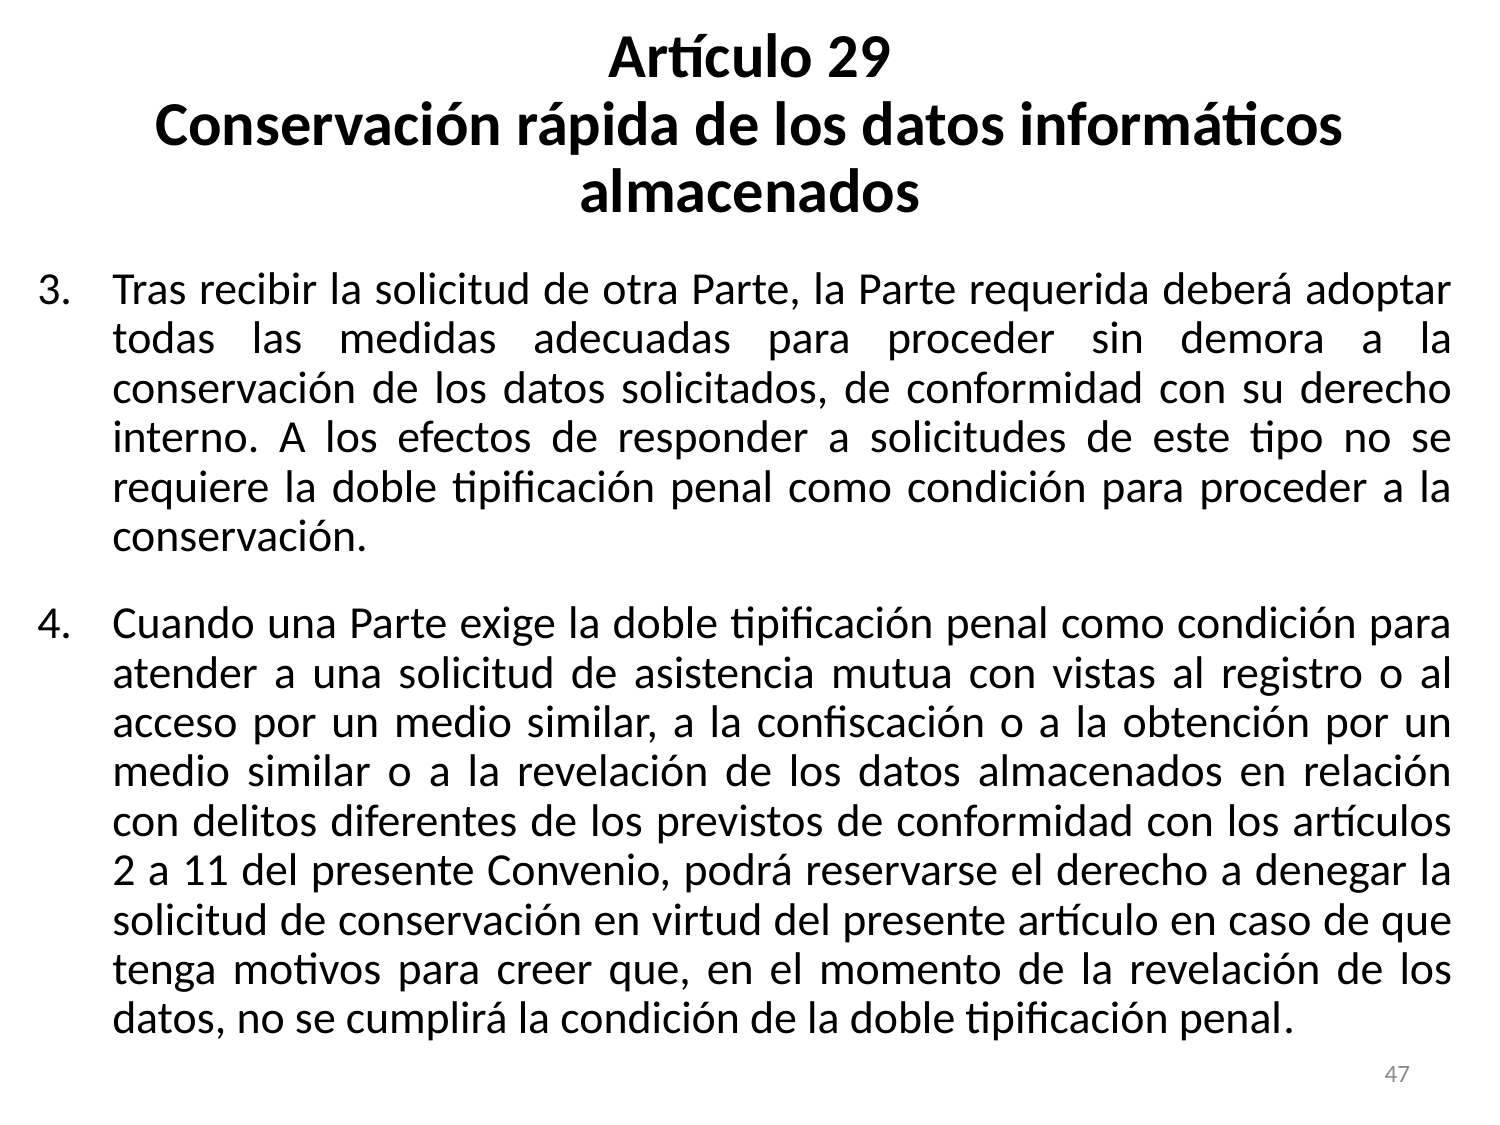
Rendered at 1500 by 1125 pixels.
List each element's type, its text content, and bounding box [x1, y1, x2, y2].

slide_number 47 [1074, 1042, 1425, 1103]
list Tras recibir la solicitud de otra Parte, la Parte requerida deberá adoptar todas las medidas adecuadas para proceder sin demora a la conservación de los datos solicitados, de conformidad con su derecho interno. A los efectos de responder a solicitudes de este tipo no se requiere la doble tipificación penal como condición para proceder a la conservación. Cuando una Parte exige la doble tipificación penal como condición para atender a una solicitud de asistencia mutua con vistas al registro o al acceso por un medio similar, a la confiscación o a la obtención por un medio similar o a la revelación de los datos almacenados en relación con delitos diferentes de los previstos de conformidad con los artículos 2 a 11 del presente Convenio, podrá reservarse el derecho a denegar la solicitud de conservación en virtud del presente artículo en caso de que tenga motivos para creer que, en el momento de la revelación de los datos, no se cumplirá la condición de la doble tipificación penal. [22, 257, 1469, 1073]
title Artículo 29 Conservación rápida de los datos informáticos almacenados [75, 45, 1425, 206]
